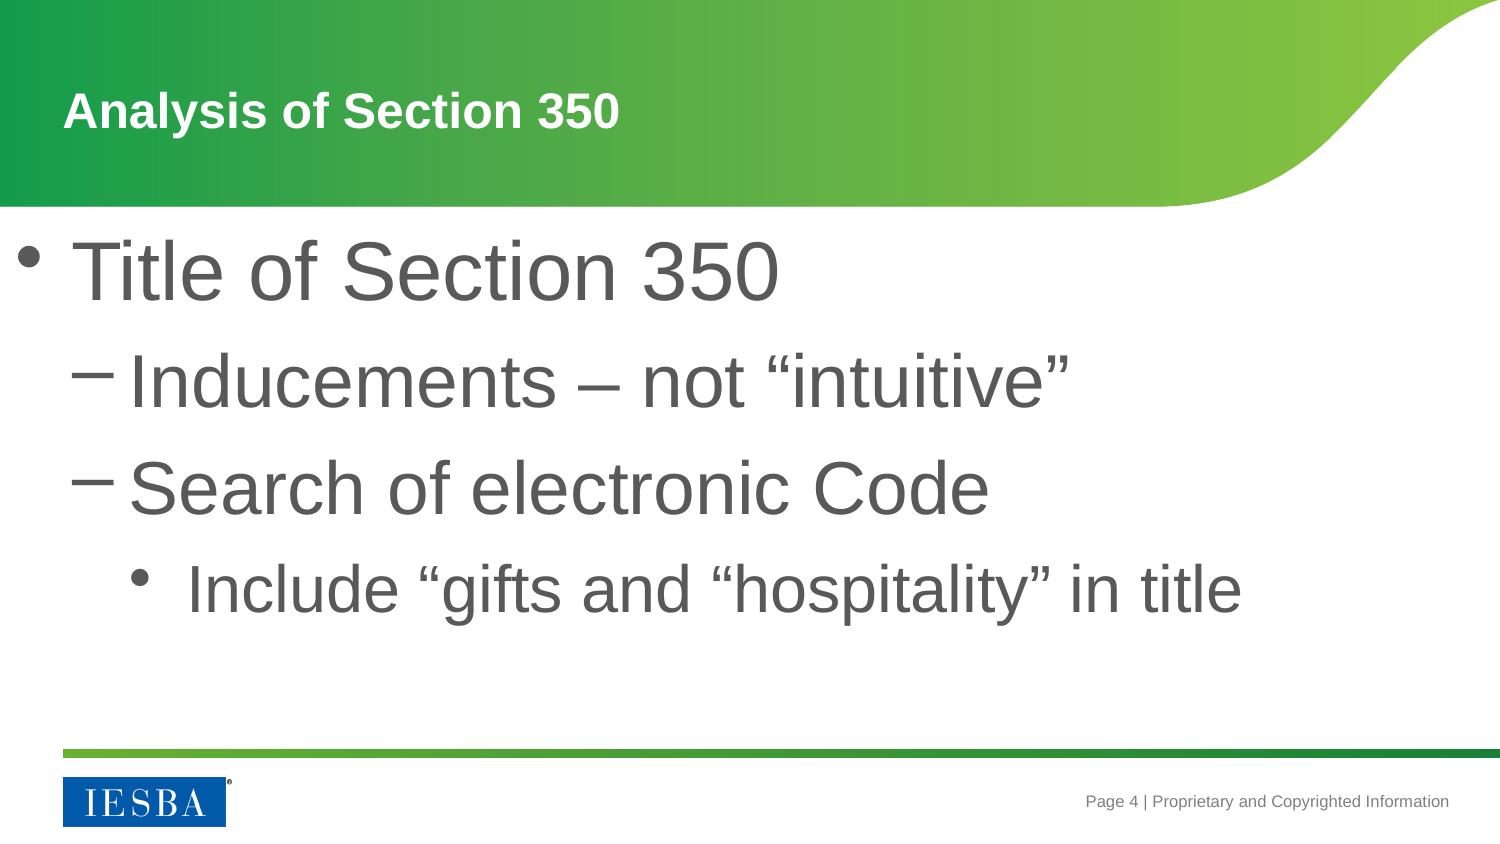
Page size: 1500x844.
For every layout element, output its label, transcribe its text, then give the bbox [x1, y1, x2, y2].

title Analysis of Section 350 [62, 75, 1300, 142]
picture [0, 0, 1500, 207]
picture [63, 777, 232, 827]
list Title of Section 350 Inducements – not “intuitive” Search of electronic Code Include “gifts and “hospitality” in title [0, 209, 1500, 747]
